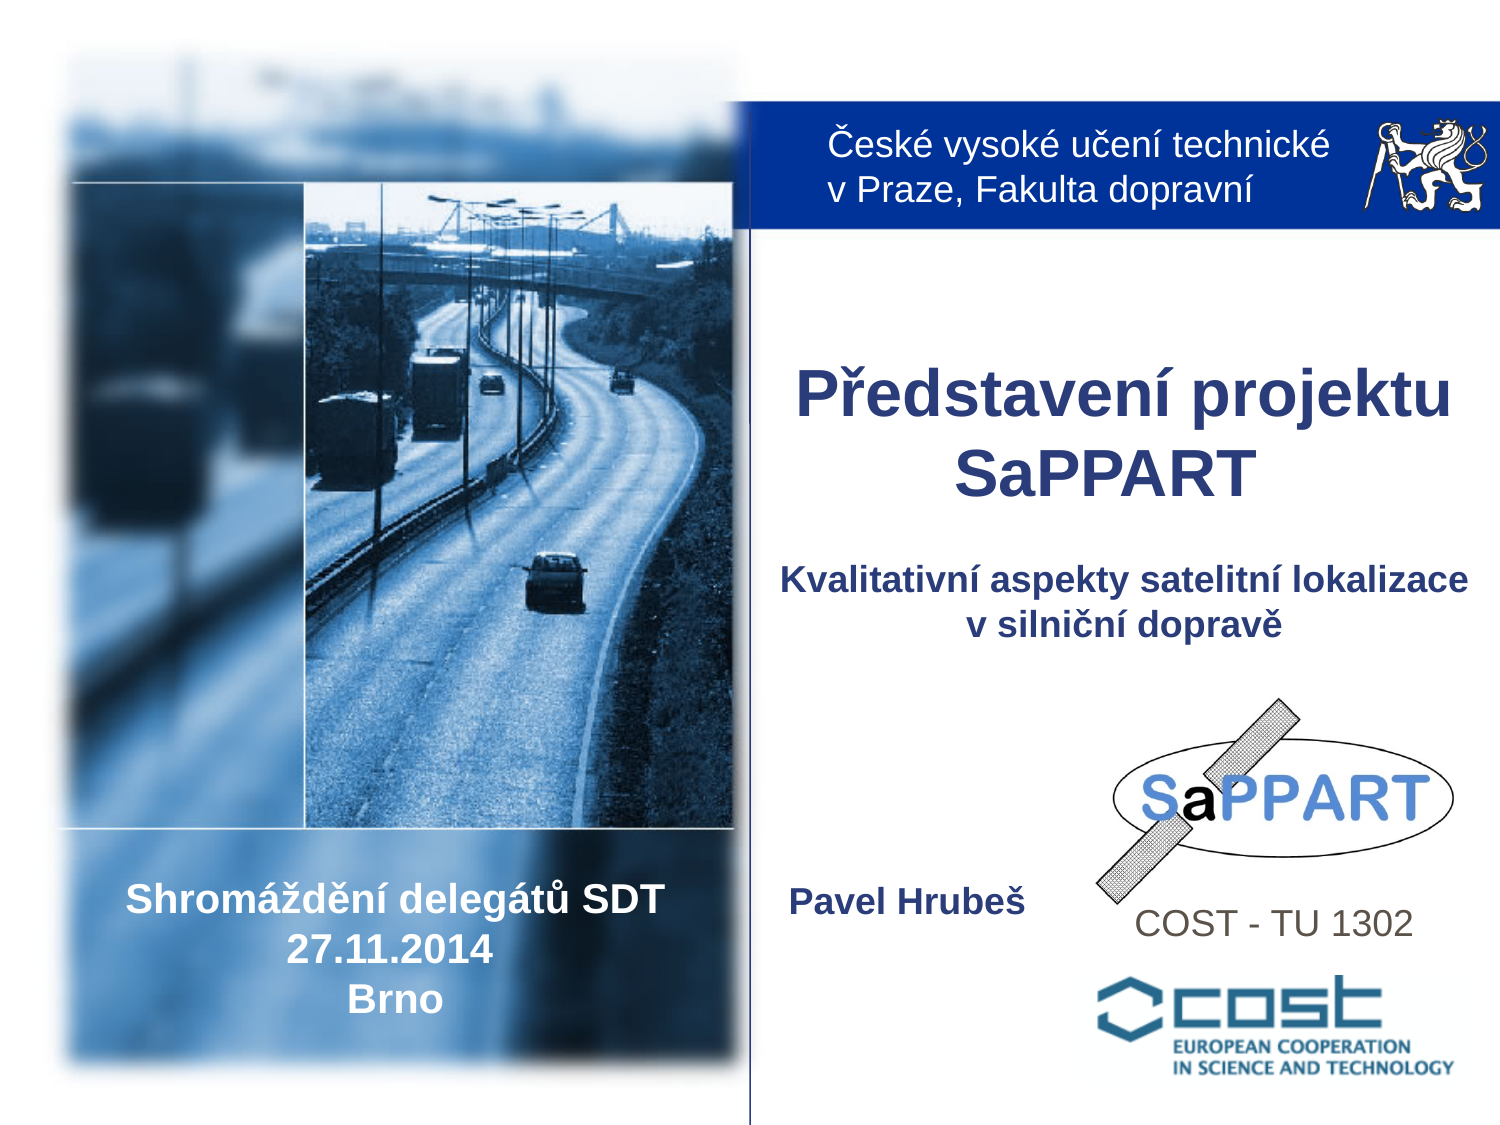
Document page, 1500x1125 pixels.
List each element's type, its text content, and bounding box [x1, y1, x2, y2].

text_box Představení projektu SaPPART Kvalitativní aspekty satelitní lokalizace v silniční dopravě [761, 326, 1488, 669]
text_box Shromáždění delegátů SDT 27.11.2014 Brno [53, 881, 739, 1012]
picture [0, 0, 1500, 1125]
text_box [1094, 697, 1454, 953]
subtitle Pavel Hrubeš [773, 869, 1089, 941]
